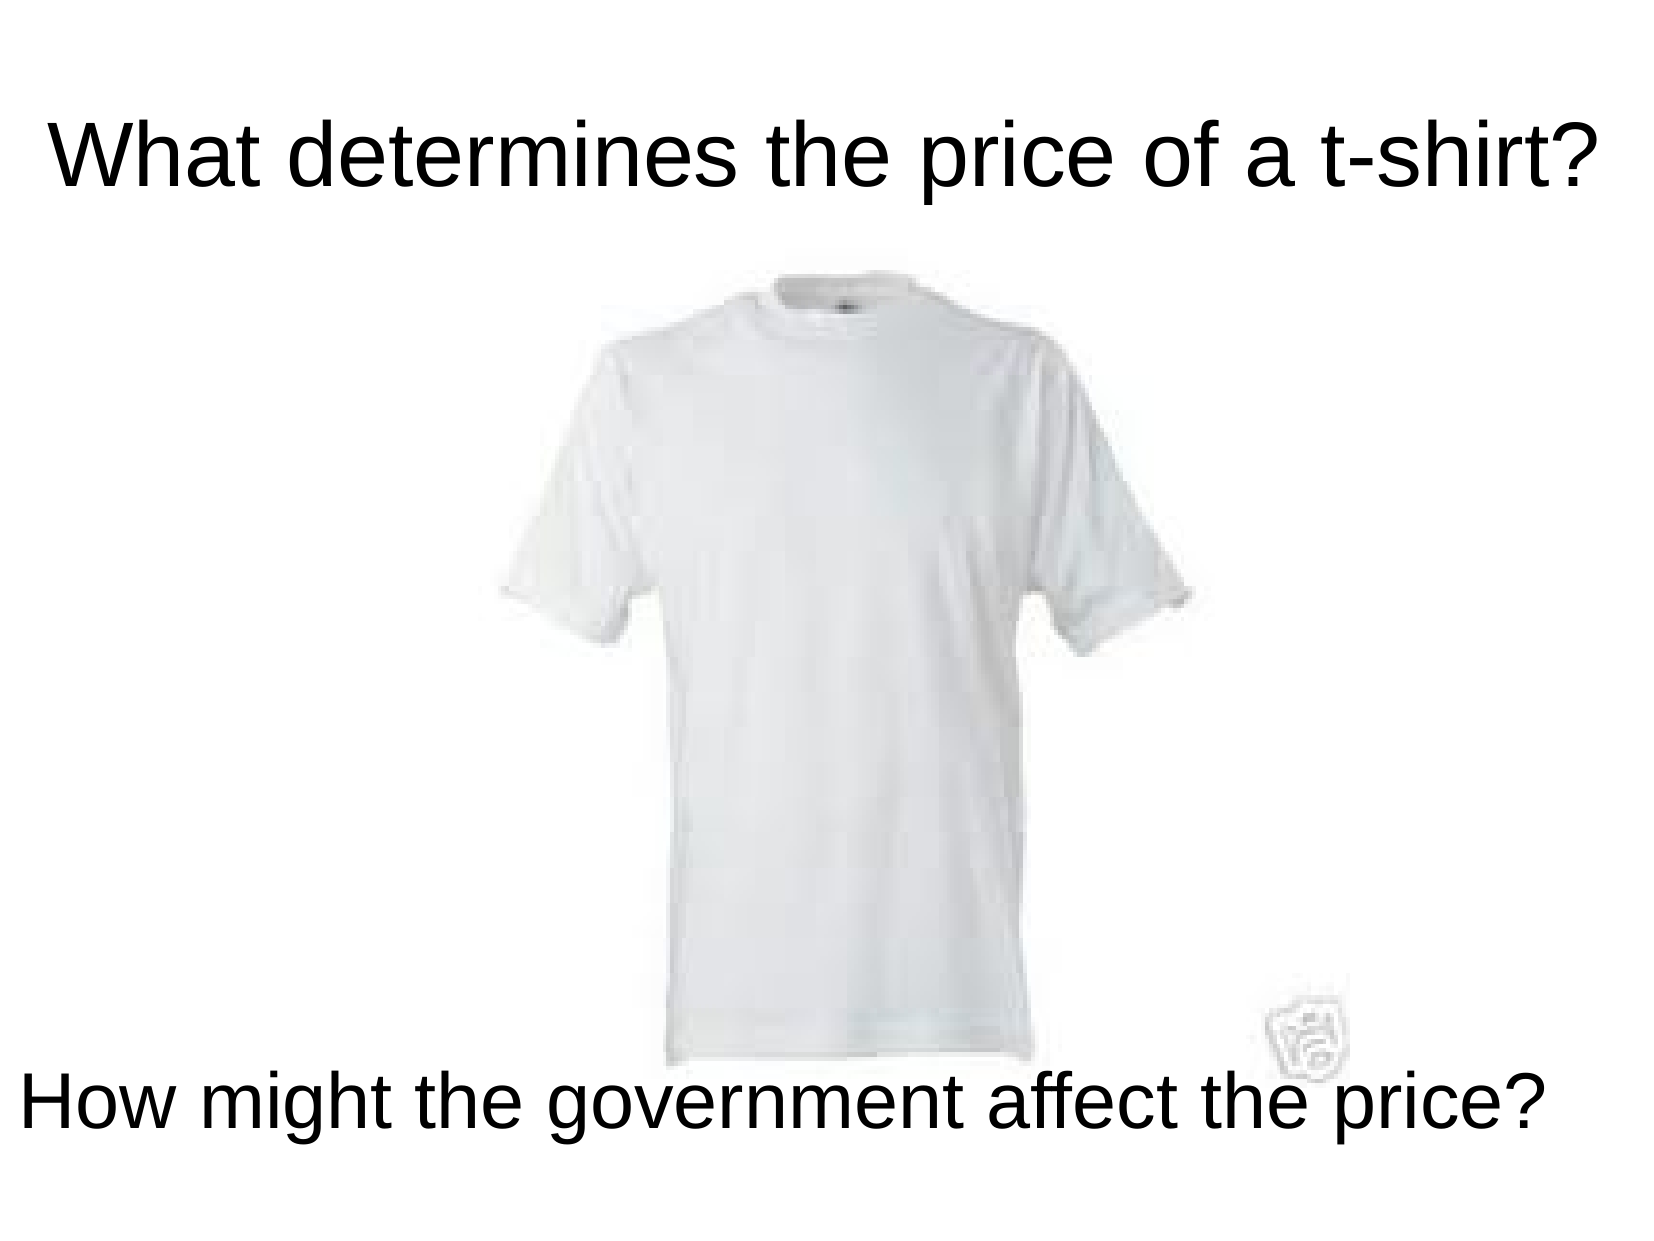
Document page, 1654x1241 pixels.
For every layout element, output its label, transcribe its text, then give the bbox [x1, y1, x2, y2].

picture [356, 235, 1351, 1088]
list How might the government affect the price? [0, 1052, 1650, 1241]
title What determines the price of a t-shirt? [37, 49, 1613, 257]
